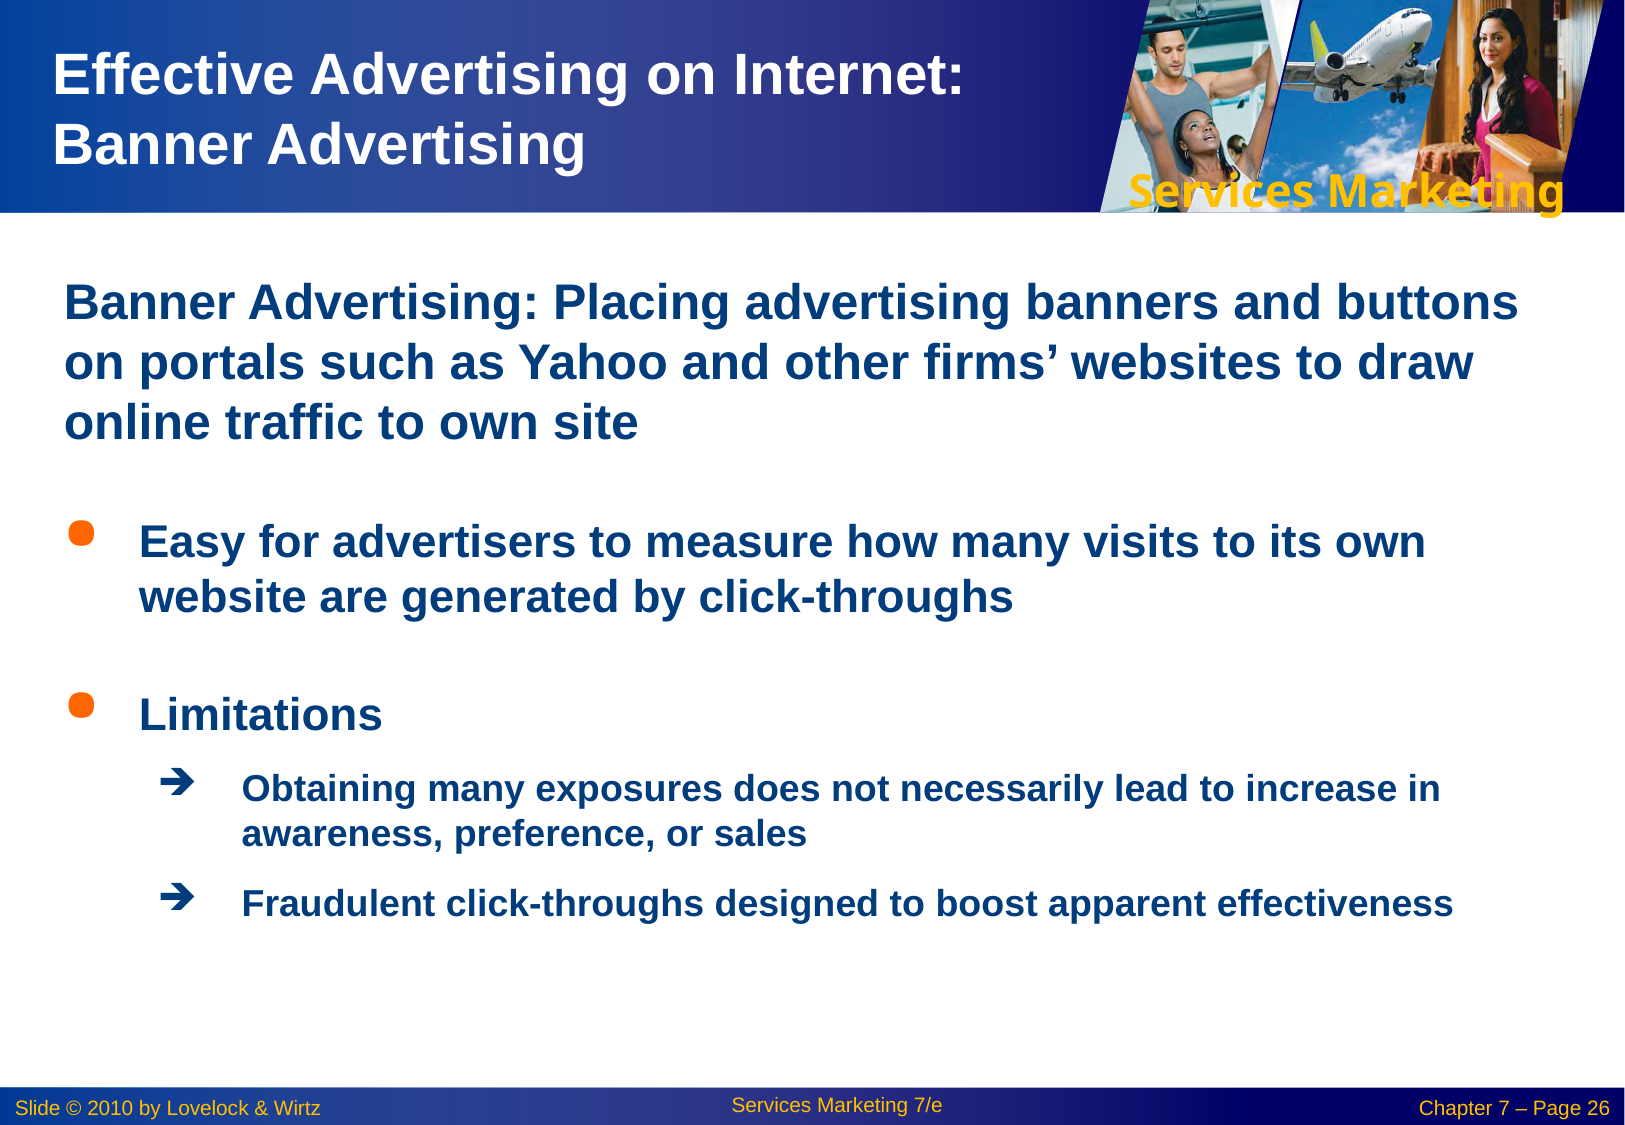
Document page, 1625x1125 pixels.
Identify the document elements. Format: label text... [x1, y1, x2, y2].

list Banner Advertising: Placing advertising banners and buttons on portals such as Yahoo and other firms’ websites to draw online traffic to own site Easy for advertisers to measure how many visits to its own website are generated by click-throughs Limitations Obtaining many exposures does not necessarily lead to increase in awareness, preference, or sales Fraudulent click-throughs designed to boost apparent effectiveness [49, 261, 1588, 1051]
picture [1100, 0, 1604, 213]
picture [1162, 186, 1172, 192]
picture [1546, 187, 1556, 202]
title Effective Advertising on Internet: Banner Advertising [36, 37, 1088, 176]
